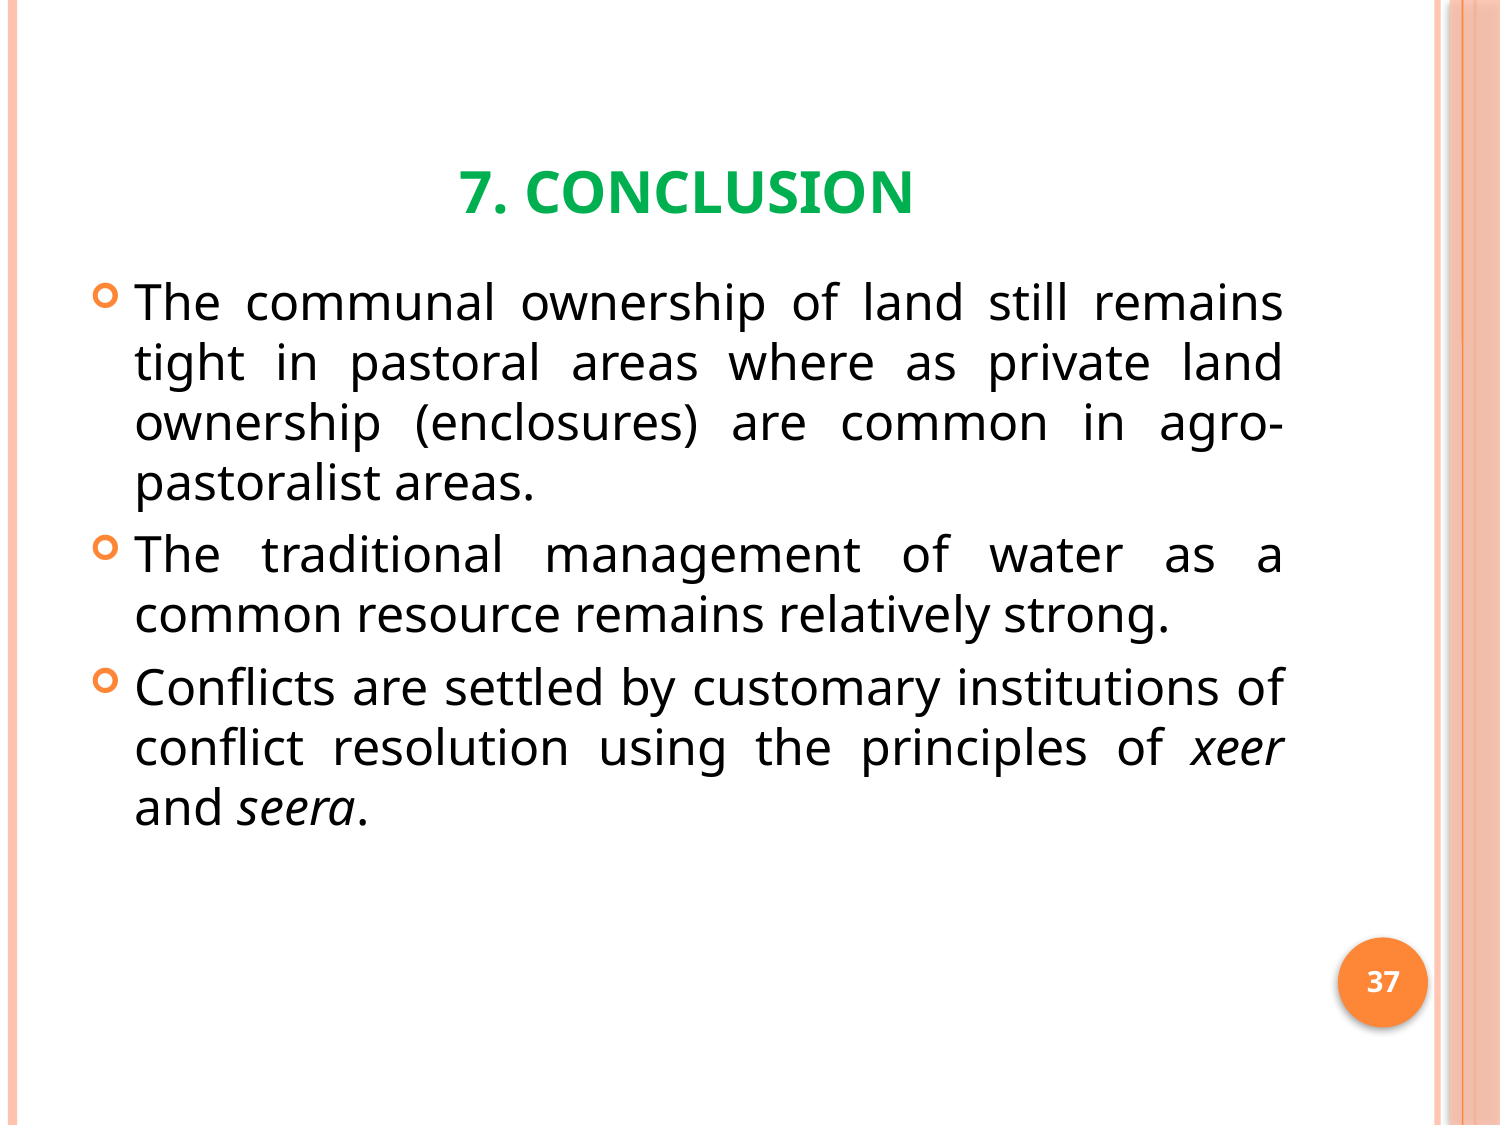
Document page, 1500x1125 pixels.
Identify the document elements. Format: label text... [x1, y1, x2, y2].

title 7. Conclusion [75, 45, 1300, 233]
slide_number 37 [1333, 940, 1434, 1027]
list The communal ownership of land still remains tight in pastoral areas where as private land ownership (enclosures) are common in agro-pastoralist areas. The traditional management of water as a common resource remains relatively strong. Conflicts are settled by customary institutions of conflict resolution using the principles of xeer and seera. [75, 262, 1300, 1062]
